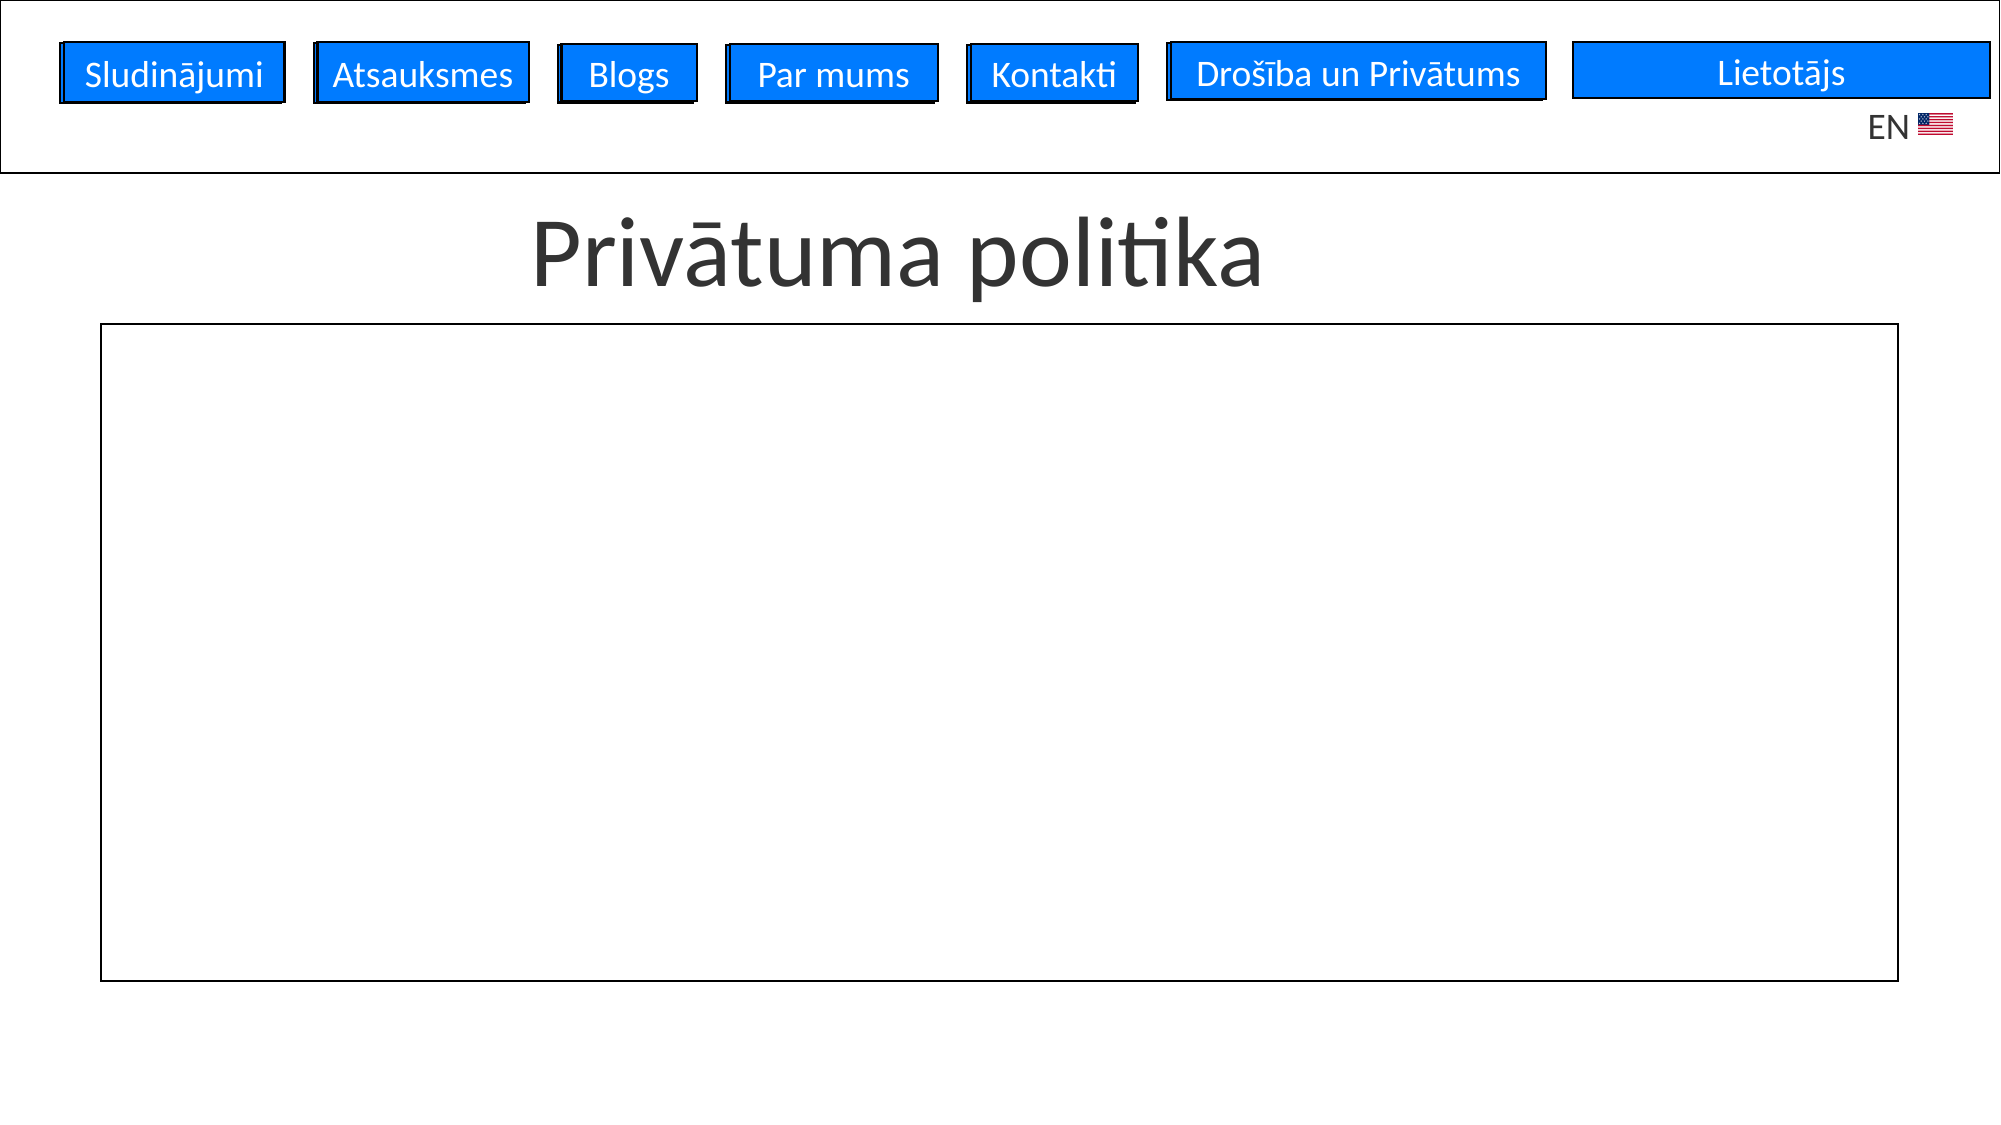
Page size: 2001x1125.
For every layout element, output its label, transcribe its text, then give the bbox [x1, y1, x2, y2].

text_box Atsauksmes [313, 42, 526, 104]
text_box [100, 323, 1899, 982]
text_box Blogs [557, 44, 694, 104]
text_box Par mums [729, 43, 939, 102]
text_box Privātuma politika [515, 205, 1475, 287]
text_box Kontakti [966, 44, 1136, 104]
text_box Sludinājumi [63, 41, 286, 103]
text_box Drošība un Privātums [1166, 42, 1543, 101]
text_box Drošība un Privātums [1170, 41, 1547, 100]
text_box Atsauksmes [316, 41, 530, 103]
text_box [0, 0, 2000, 174]
text_box Par mums [725, 44, 935, 104]
text_box Blogs [560, 43, 698, 102]
text_box Lietotājs [1572, 41, 1991, 99]
picture [1918, 113, 1953, 135]
text_box Kontakti [970, 43, 1139, 102]
text_box Sludinājumi [59, 42, 282, 104]
text_box EN [1853, 99, 1926, 155]
